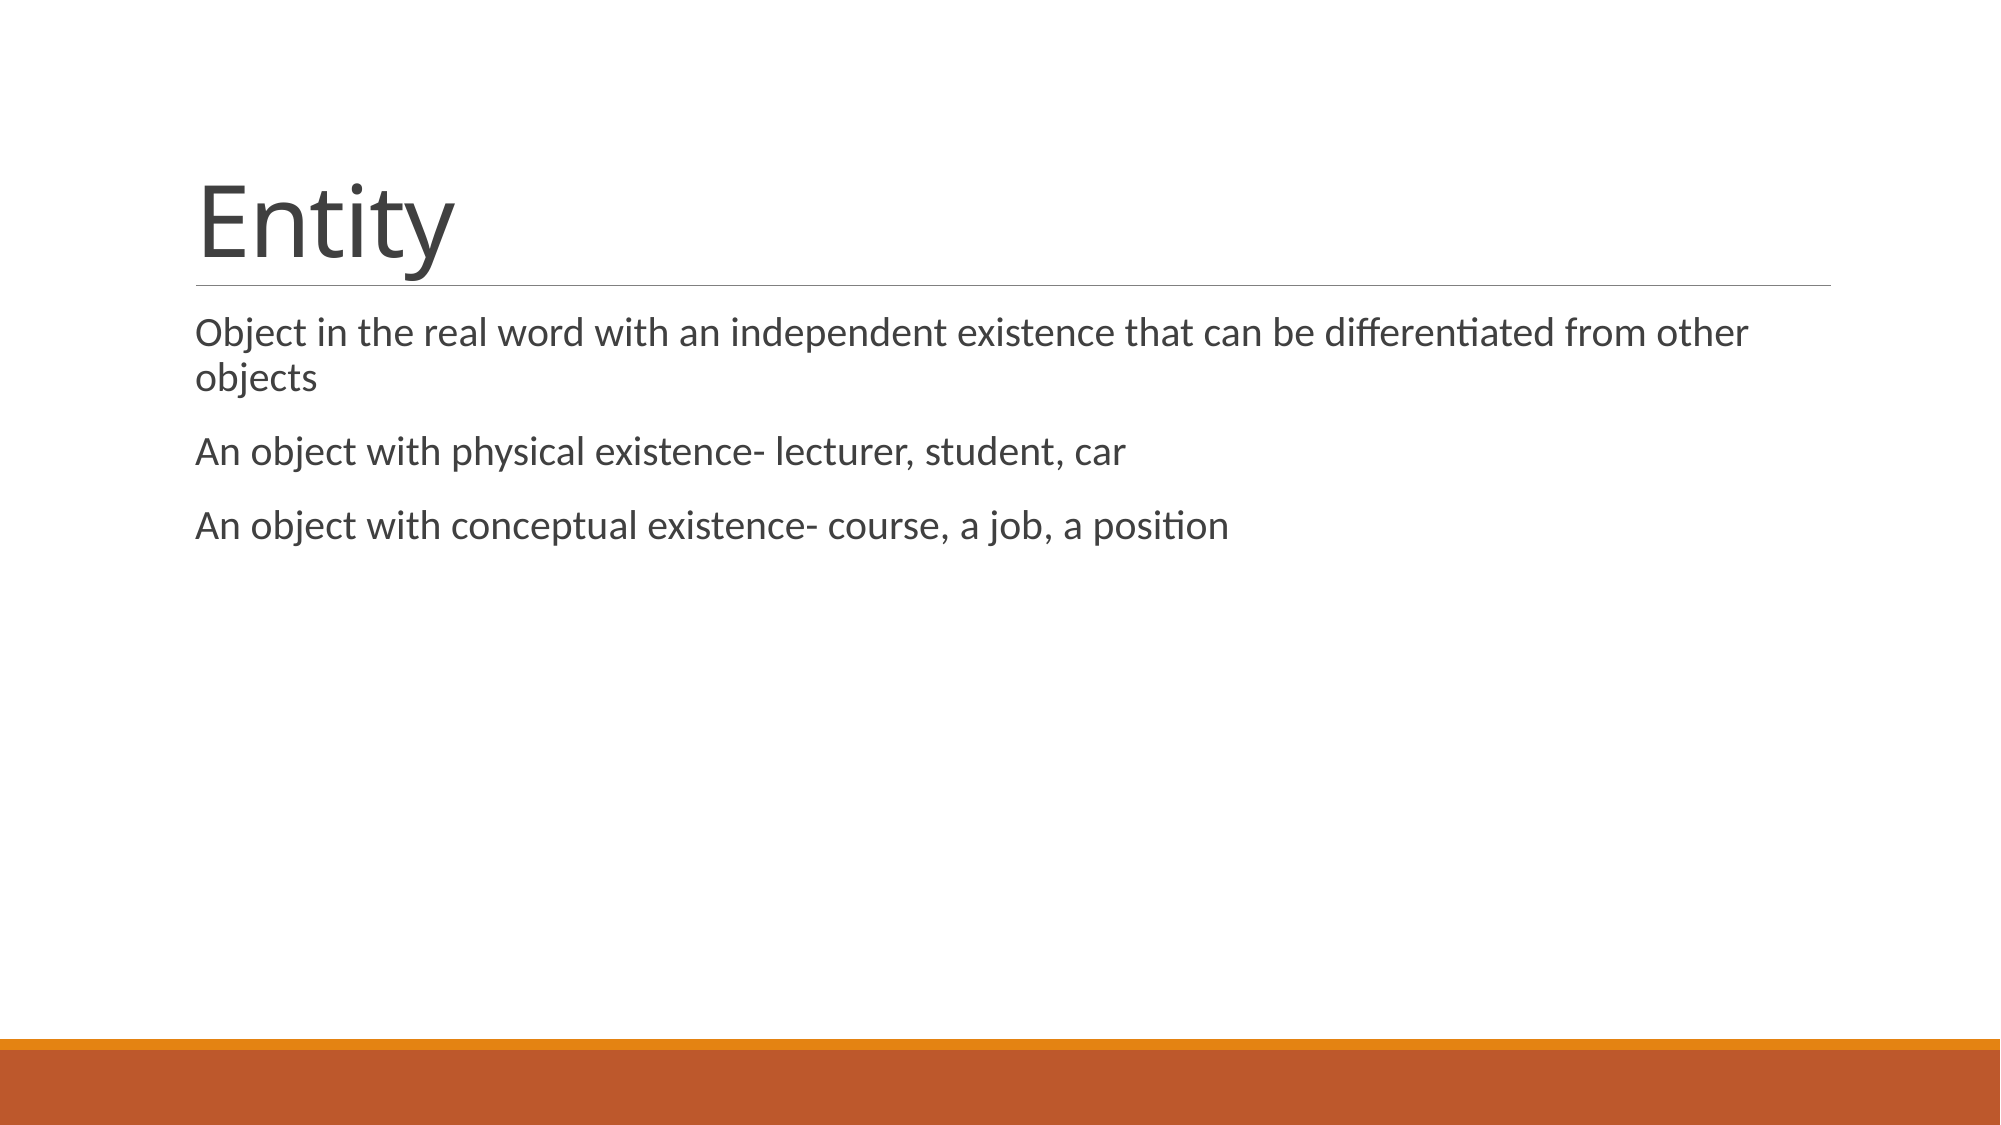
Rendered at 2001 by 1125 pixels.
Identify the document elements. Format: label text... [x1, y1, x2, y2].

list Object in the real word with an independent existence that can be differentiated from other objects An object with physical existence- lecturer, student, car An object with conceptual existence- course, a job, a position [180, 302, 1830, 963]
title Entity [180, 47, 1830, 285]
